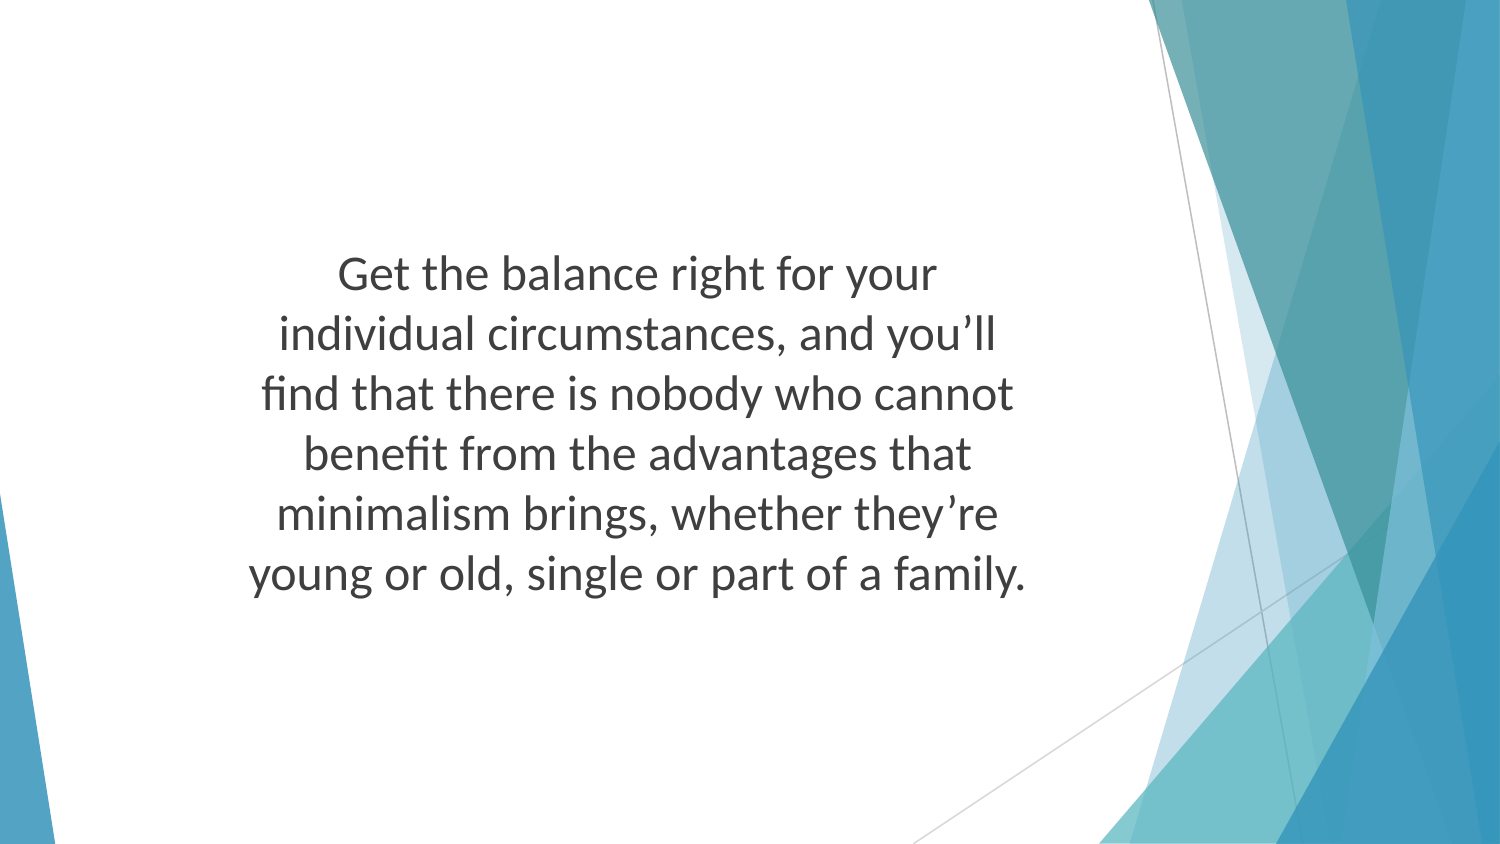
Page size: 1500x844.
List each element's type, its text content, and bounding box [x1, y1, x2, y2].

list Get the balance right for your individual circumstances, and you’ll find that there is nobody who cannot benefit from the advantages that minimalism brings, whether they’re young or old, single or part of a family. [230, 232, 1046, 729]
